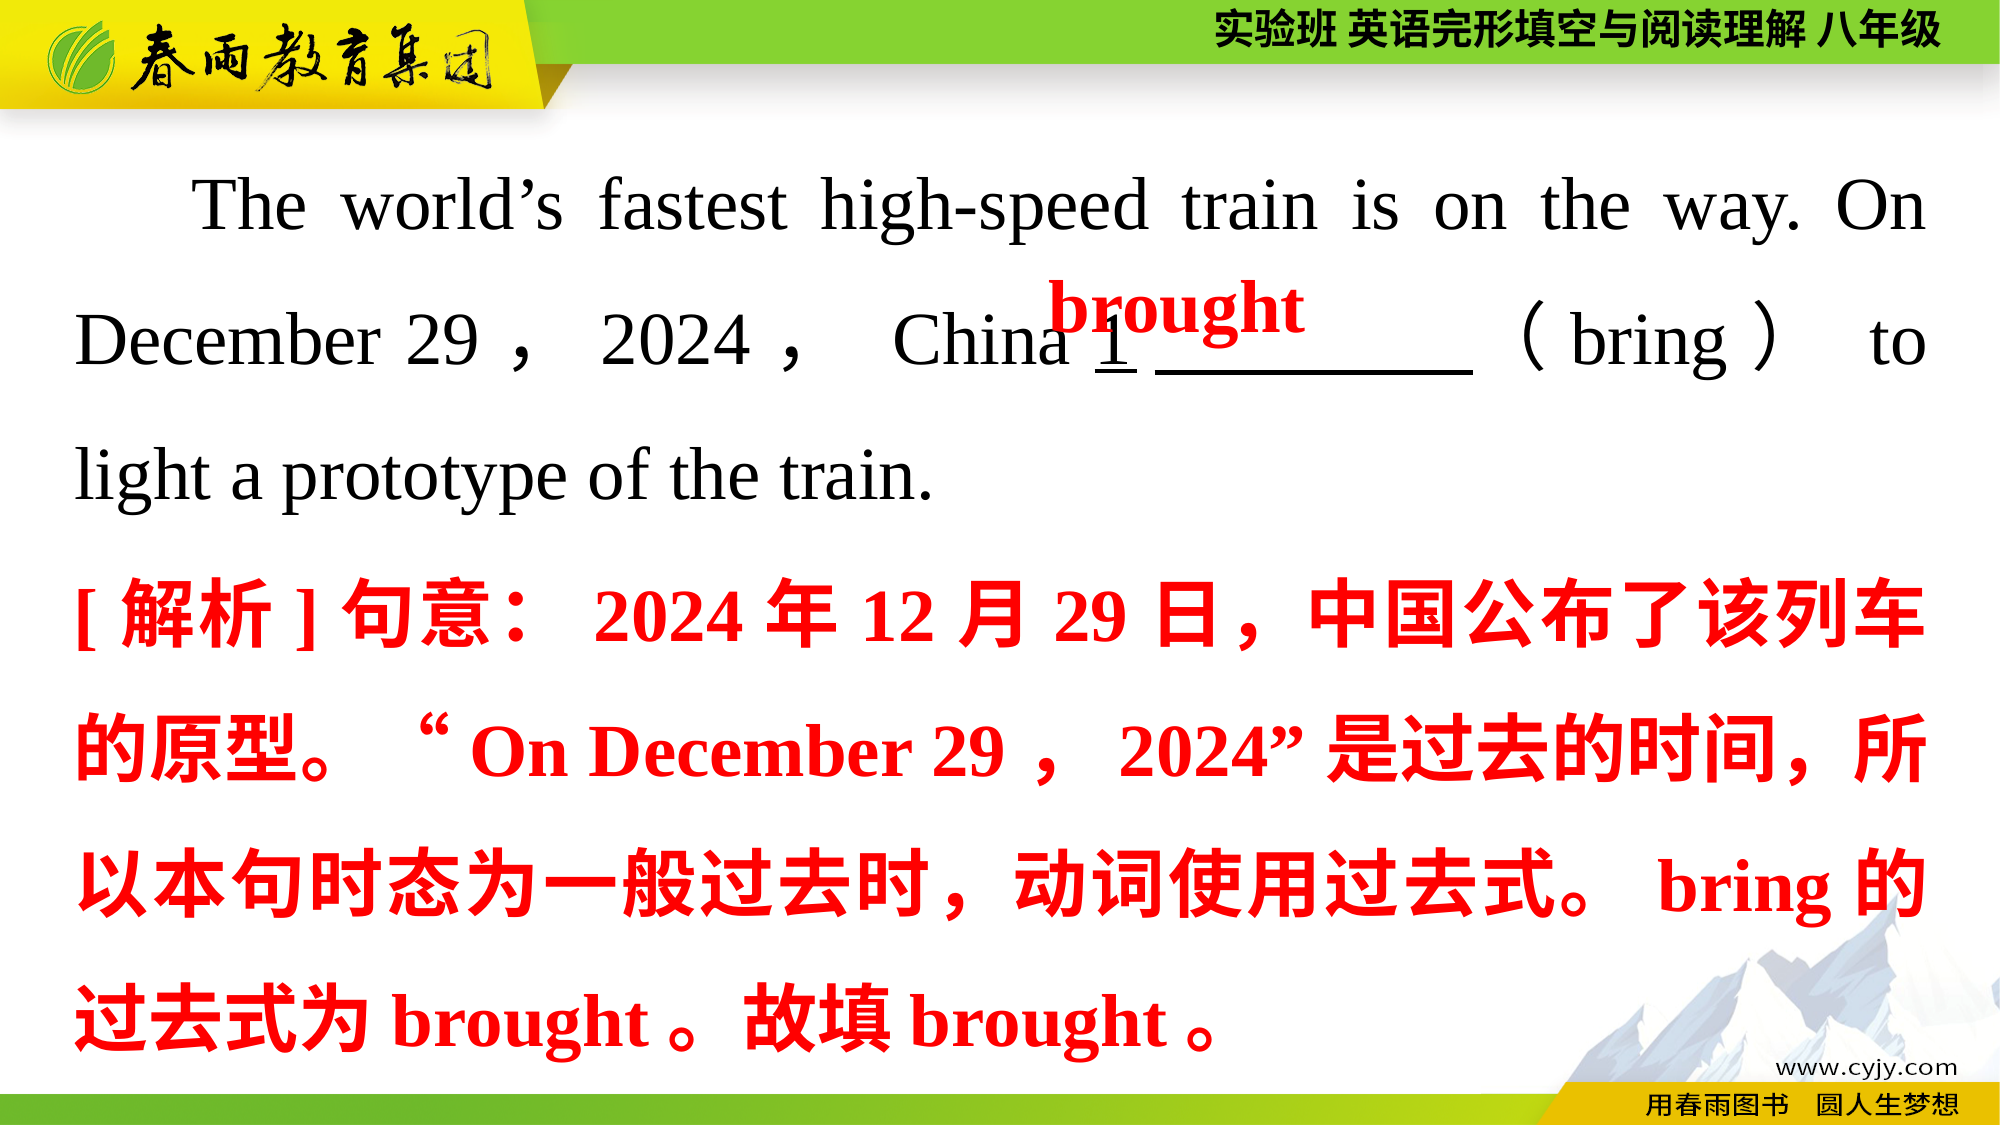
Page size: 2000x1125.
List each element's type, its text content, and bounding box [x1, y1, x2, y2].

text_box brought [1033, 250, 1321, 356]
text_box [解析]句意：2024年12月29日，中国公布了该列车的原型。“On December 29，2024”是过去的时间，所以本句时态为一般过去时，动词使用过去式。bring的过去式为brought。故填brought。 [59, 513, 1944, 1069]
list The world’s fastest high-speed train is on the way. On December 29，2024， China 1 （bring） to light a prototype of the train. [59, 101, 1944, 510]
picture [0, 0, 2000, 1125]
